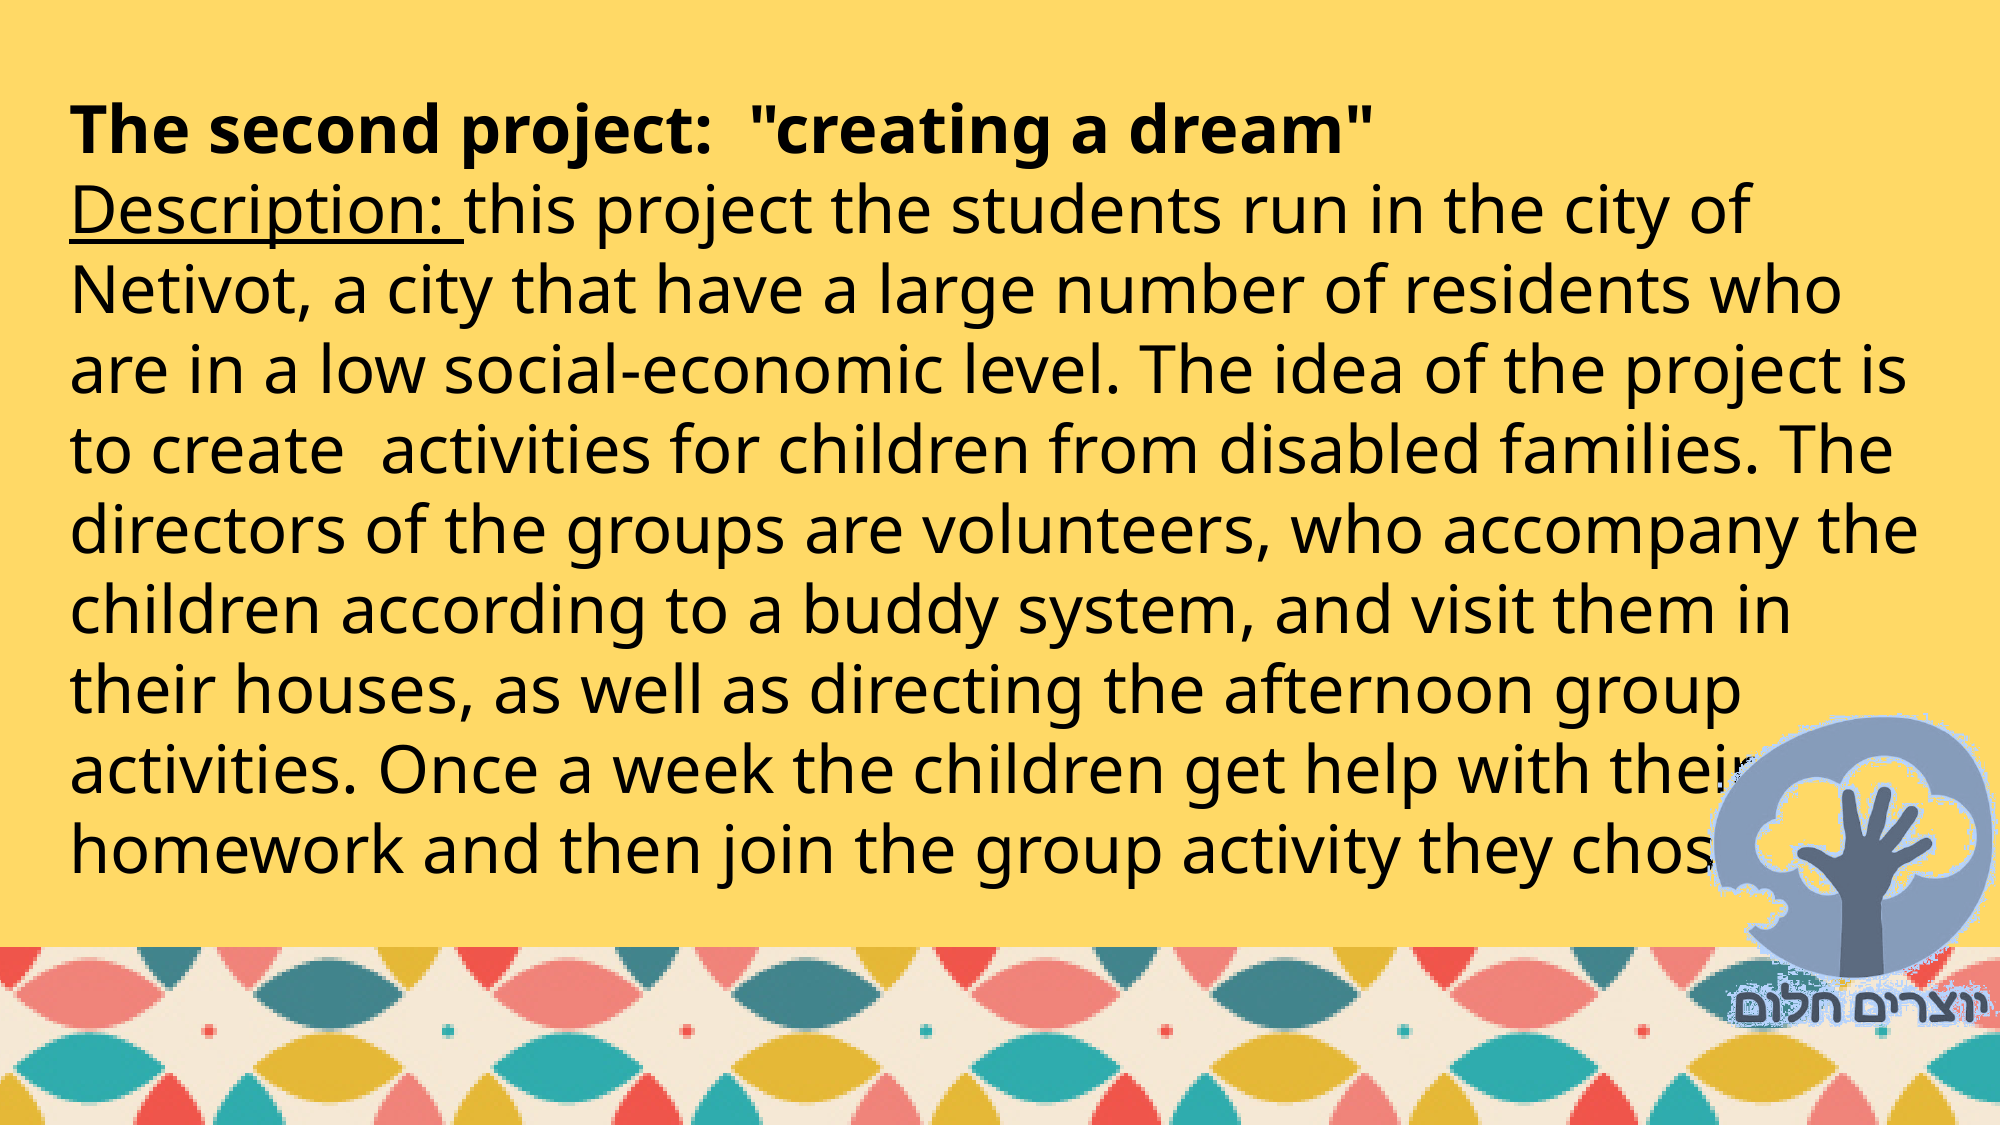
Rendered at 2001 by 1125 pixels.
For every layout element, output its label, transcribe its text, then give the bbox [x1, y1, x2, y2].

picture [0, 704, 2000, 1125]
text_box The second project: "creating a dream" Description: this project the students run in the city of Netivot, a city that have a large number of residents who are in a low social-economic level. The idea of the project is to create activities for children from disabled families. The directors of the groups are volunteers, who accompany the children according to a buddy system, and visit them in their houses, as well as directing the afternoon group activities. Once a week the children get help with their homework and then join the group activity they chose. [54, 0, 1967, 947]
